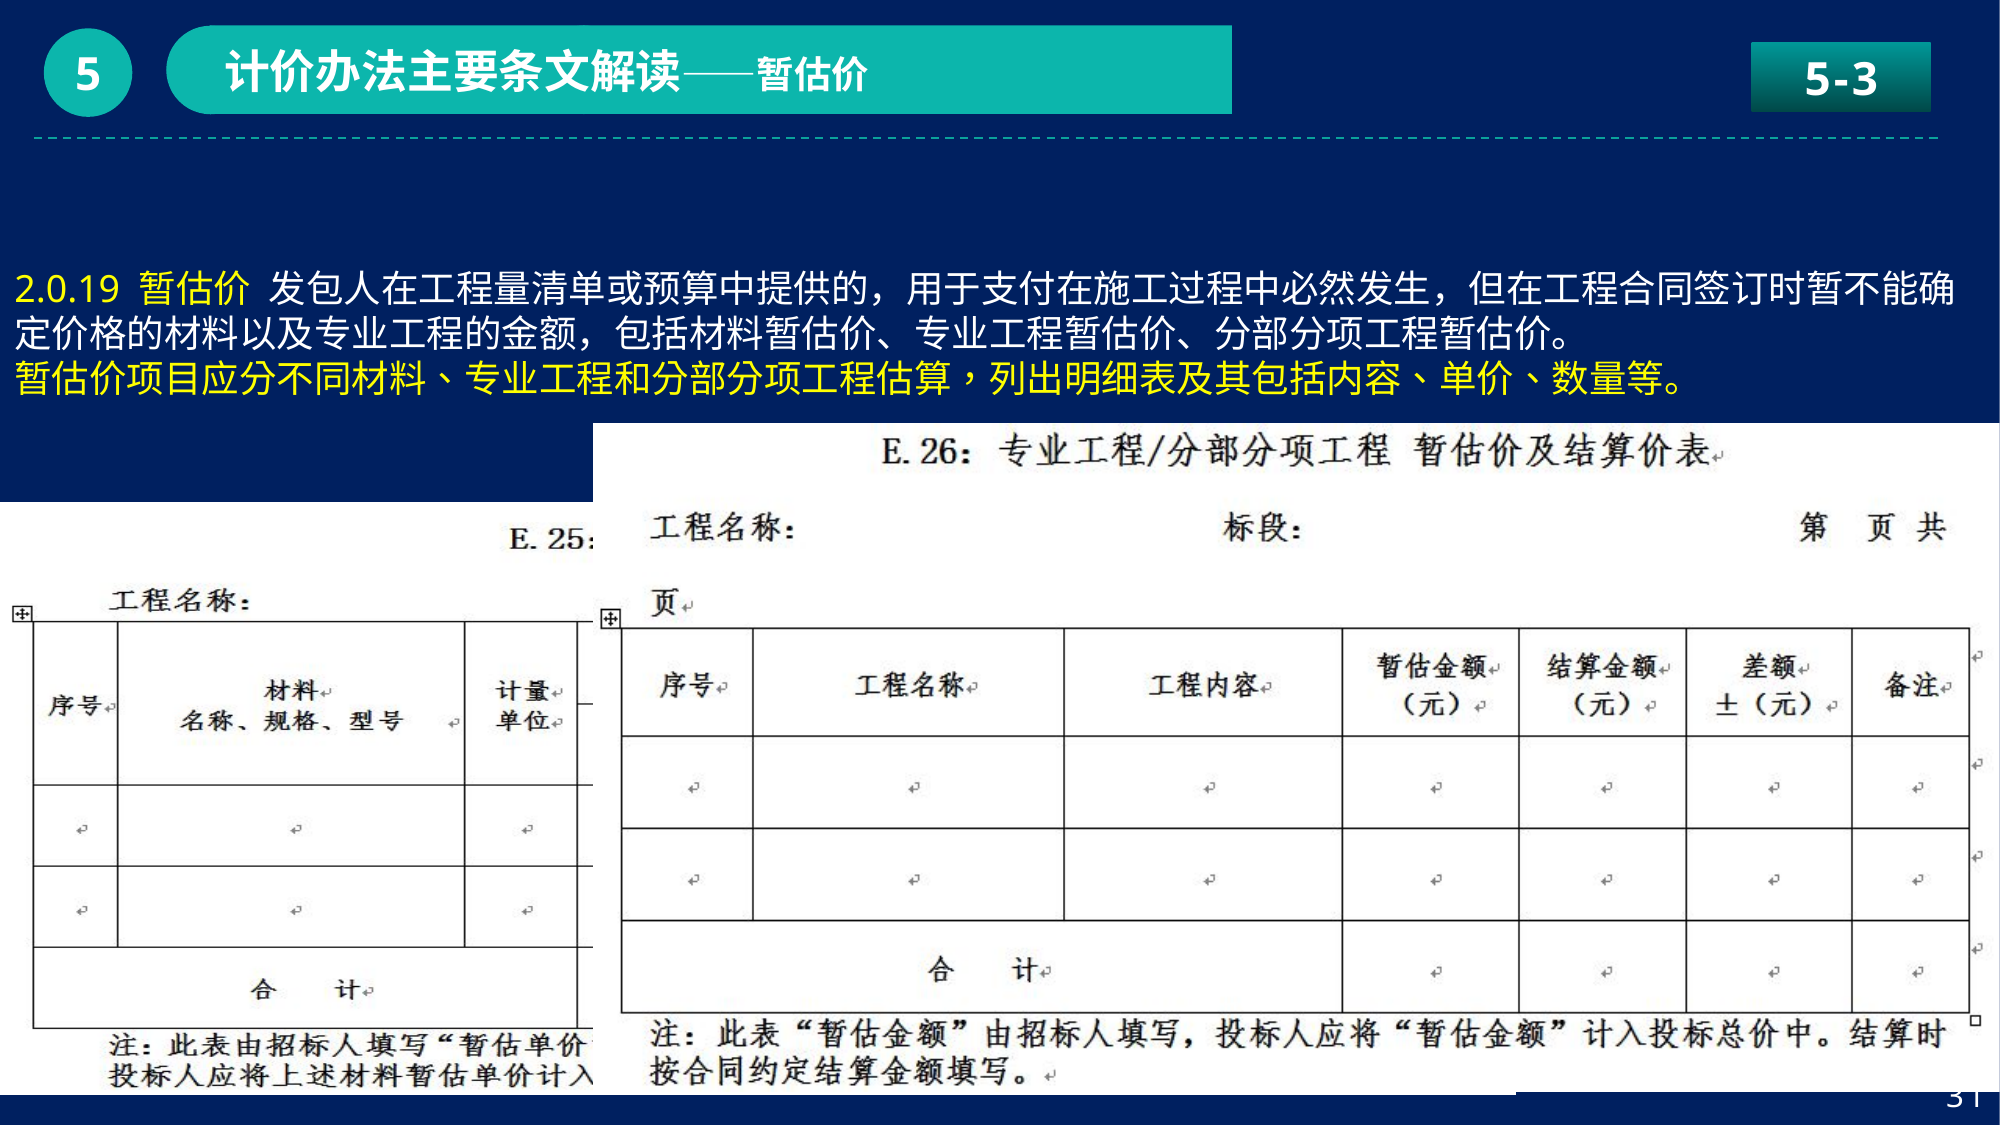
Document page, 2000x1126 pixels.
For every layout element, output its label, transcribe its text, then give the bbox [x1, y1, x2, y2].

picture [0, 423, 2000, 1095]
text_box 31 [1905, 1093, 2000, 1126]
text_box 2.0.19 暂估价 发包人在工程量清单或预算中提供的，用于支付在施工过程中必然发生，但在工程合同签订时暂不能确定价格的材料以及专业工程的金额，包括材料暂估价、专业工程暂估价、分部分项工程暂估价。 暂估价项目应分不同材料、专业工程和分部分项工程估算，列出明细表及其包括内容、单价、数量等。 [0, 257, 2000, 408]
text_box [33, 25, 1943, 139]
